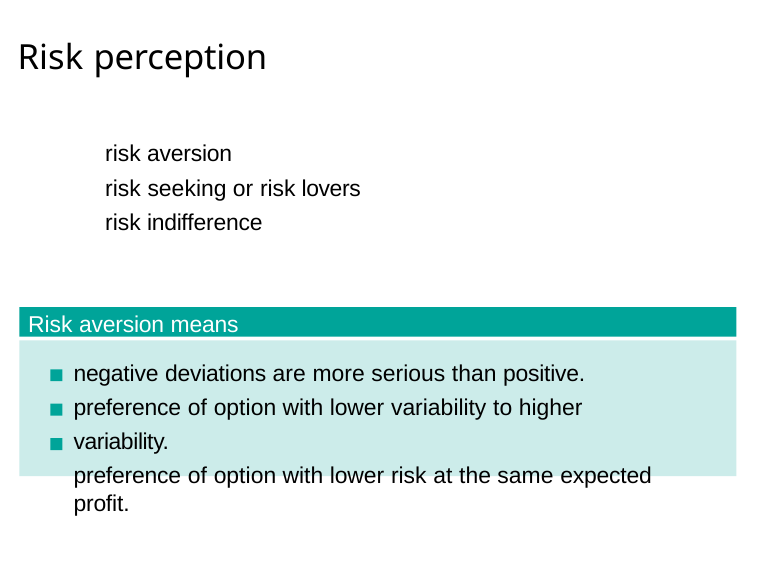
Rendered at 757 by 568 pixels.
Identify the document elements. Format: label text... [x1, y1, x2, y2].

text_box Risk aversion means [19, 307, 737, 337]
text_box risk aversion risk seeking or risk lovers risk indifference [103, 129, 363, 236]
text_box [19, 340, 737, 477]
text_box negative deviations are more serious than positive. preference of option with lower variability to higher variability. preference of option with lower risk at the same expected profit. [19, 477, 737, 516]
title Risk perception [0, 0, 756, 103]
